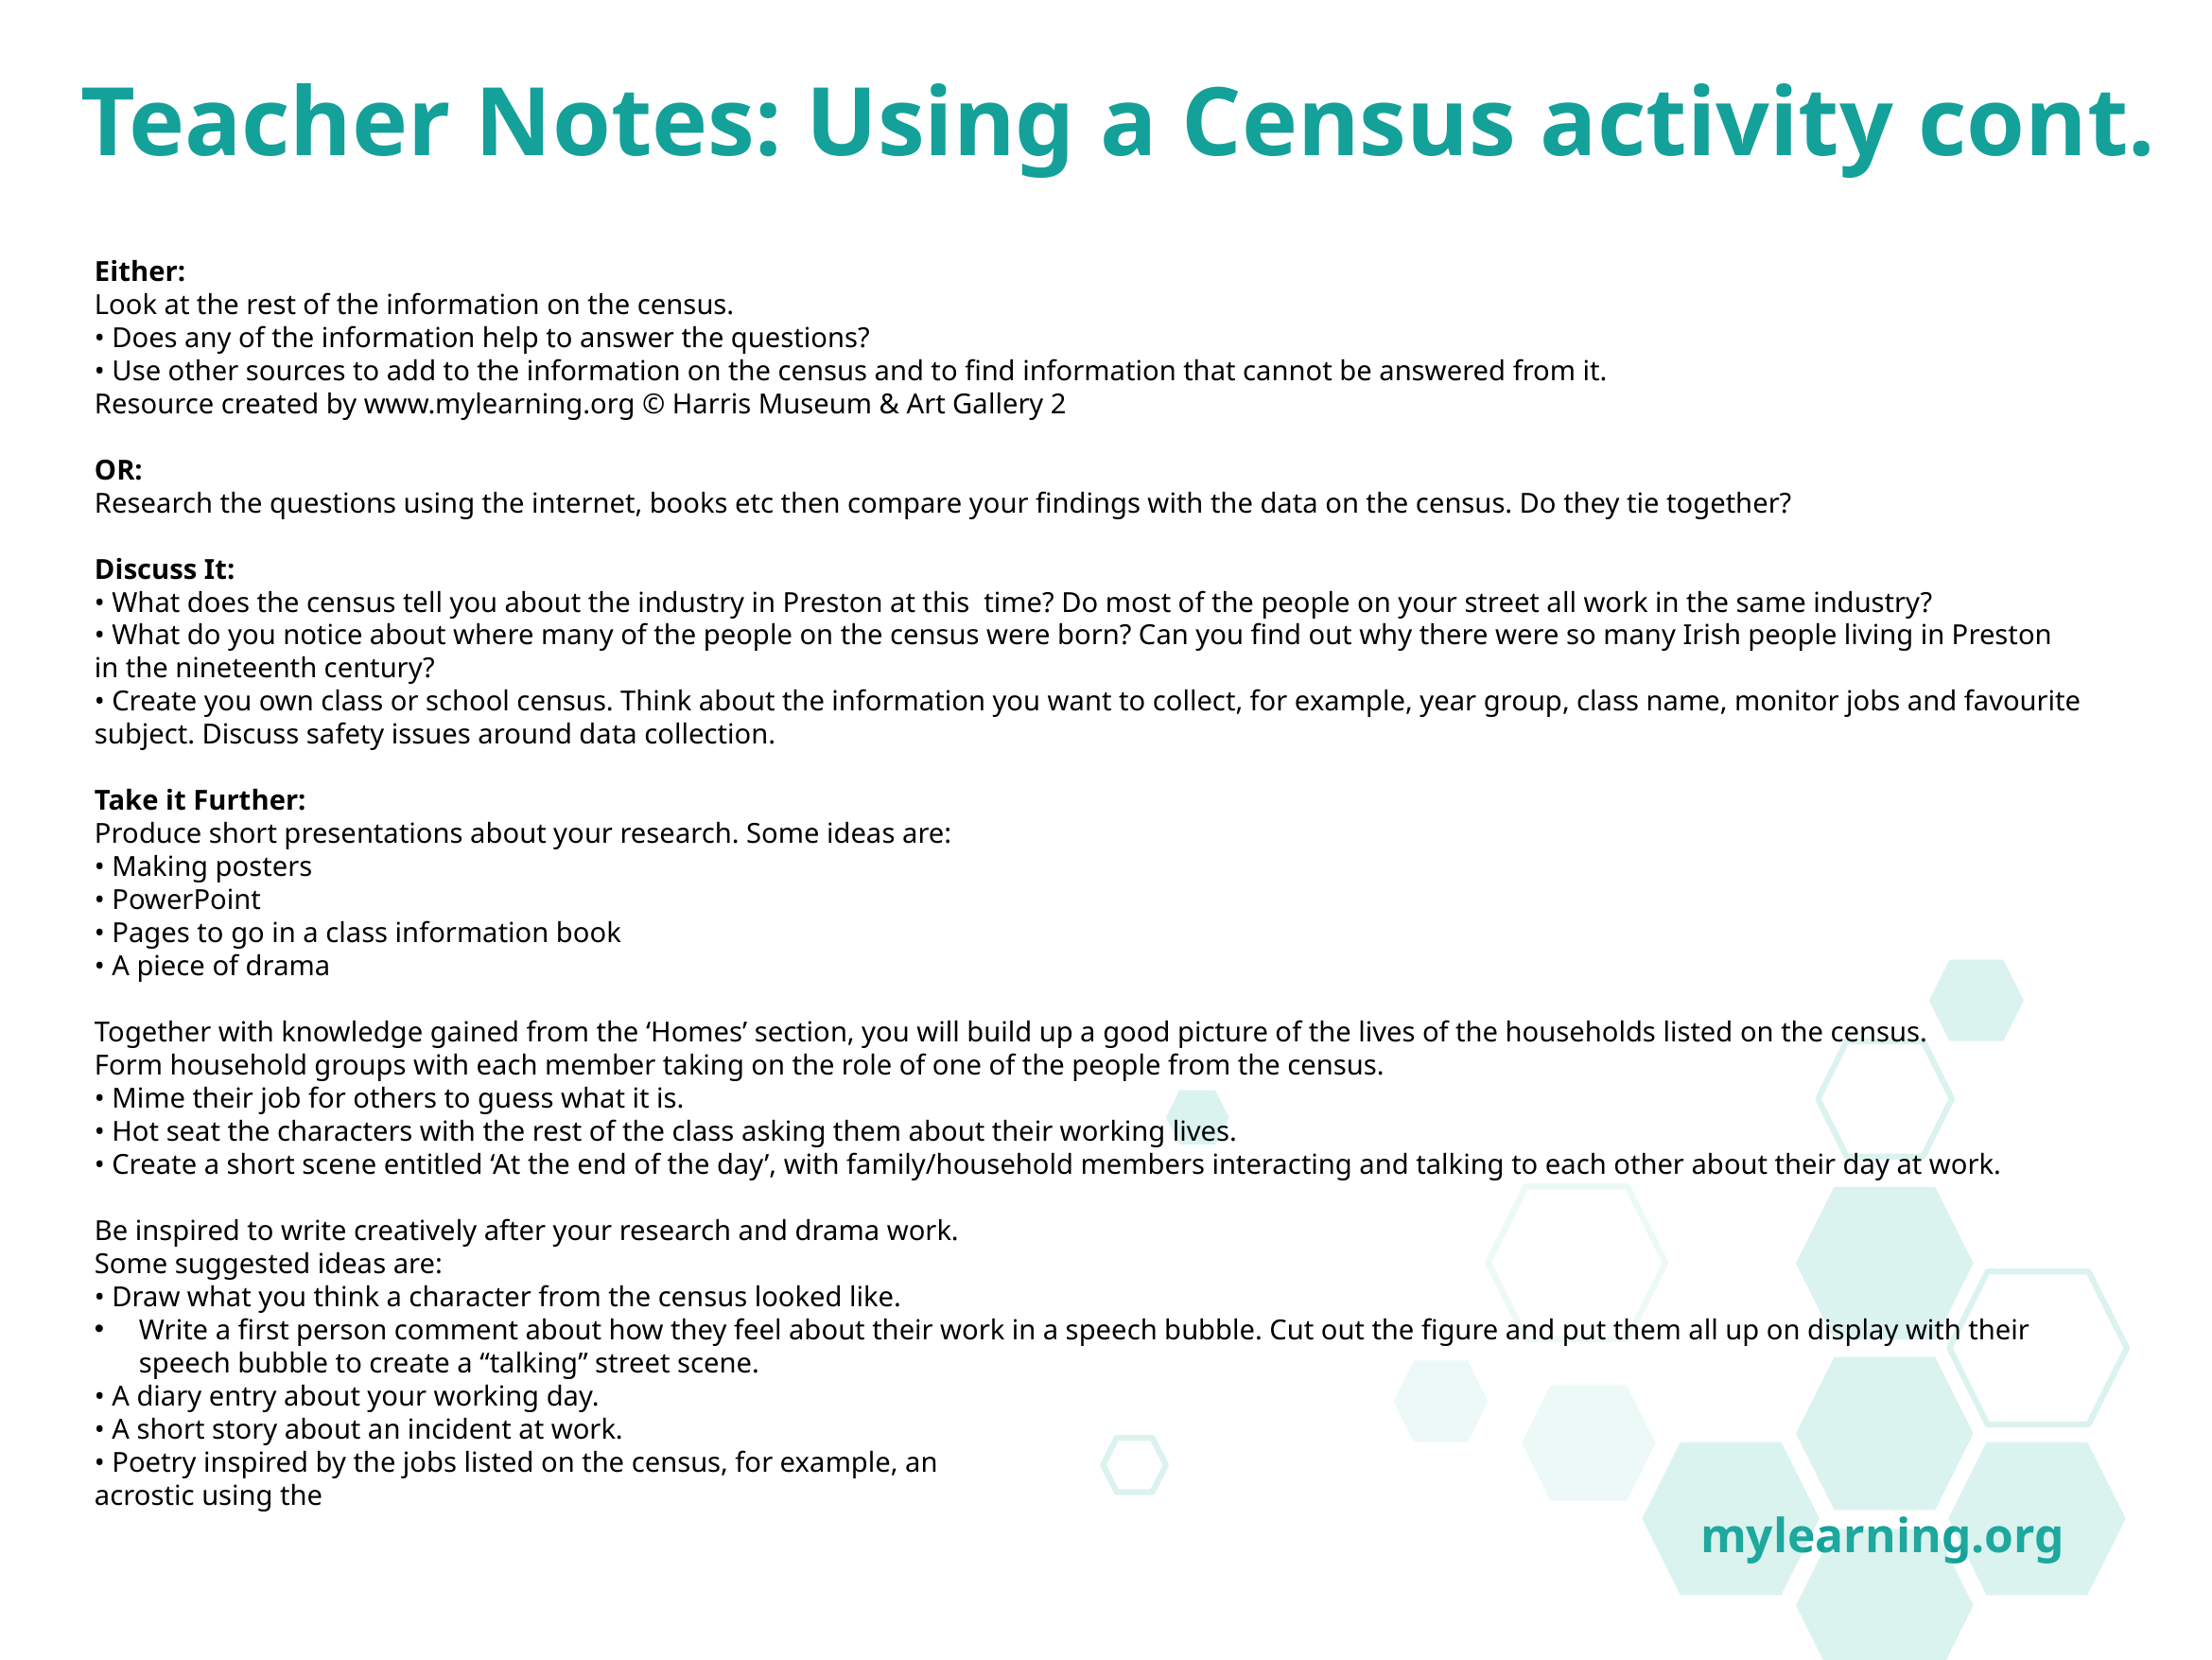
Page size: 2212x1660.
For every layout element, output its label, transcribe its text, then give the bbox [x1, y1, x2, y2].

text_box Either: Look at the rest of the information on the census. • Does any of the information help to answer the questions? • Use other sources to add to the information on the census and to find information that cannot be answered from it. Resource created by www.mylearning.org © Harris Museum & Art Gallery 2 OR: Research the questions using the internet, books etc then compare your findings with the data on the census. Do they tie together? Discuss It: • What does the census tell you about the industry in Preston at this time? Do most of the people on your street all work in the same industry? • What do you notice about where many of the people on the census were born? Can you find out why there were so many Irish people living in Preston in the nineteenth century? • Create you own class or school census. Think about the information you want to collect, for example, year group, class name, monitor jobs and favourite subject. Discuss safety issues around data collection. Take it Further: Produce short presentations about your research. Some ideas are: • Making posters • PowerPoint • Pages to go in a class information book • A piece of drama Together with knowledge gained from the ‘Homes’ section, you will build up a good picture of the lives of the households listed on the census. Form household groups with each member taking on the role of one of the people from the census. • Mime their job for others to guess what it is. • Hot seat the characters with the rest of the class asking them about their working lives. • Create a short scene entitled ‘At the end of the day’, with family/household members interacting and talking to each other about their day at work. Be inspired to write creatively after your research and drama work. Some suggested ideas are: • Draw what you think a character from the census looked like. Write a first person comment about how they feel about their work in a speech bubble. Cut out the figure and put them all up on display with their speech bubble to create a “talking” street scene. • A diary entry about your working day. • A short story about an incident at work. • Poetry inspired by the jobs listed on the census, for example, an acrostic using the [80, 246, 2099, 1518]
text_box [1103, 959, 2128, 1660]
text_box Teacher Notes: Using a Census activity cont. [80, 61, 2165, 175]
